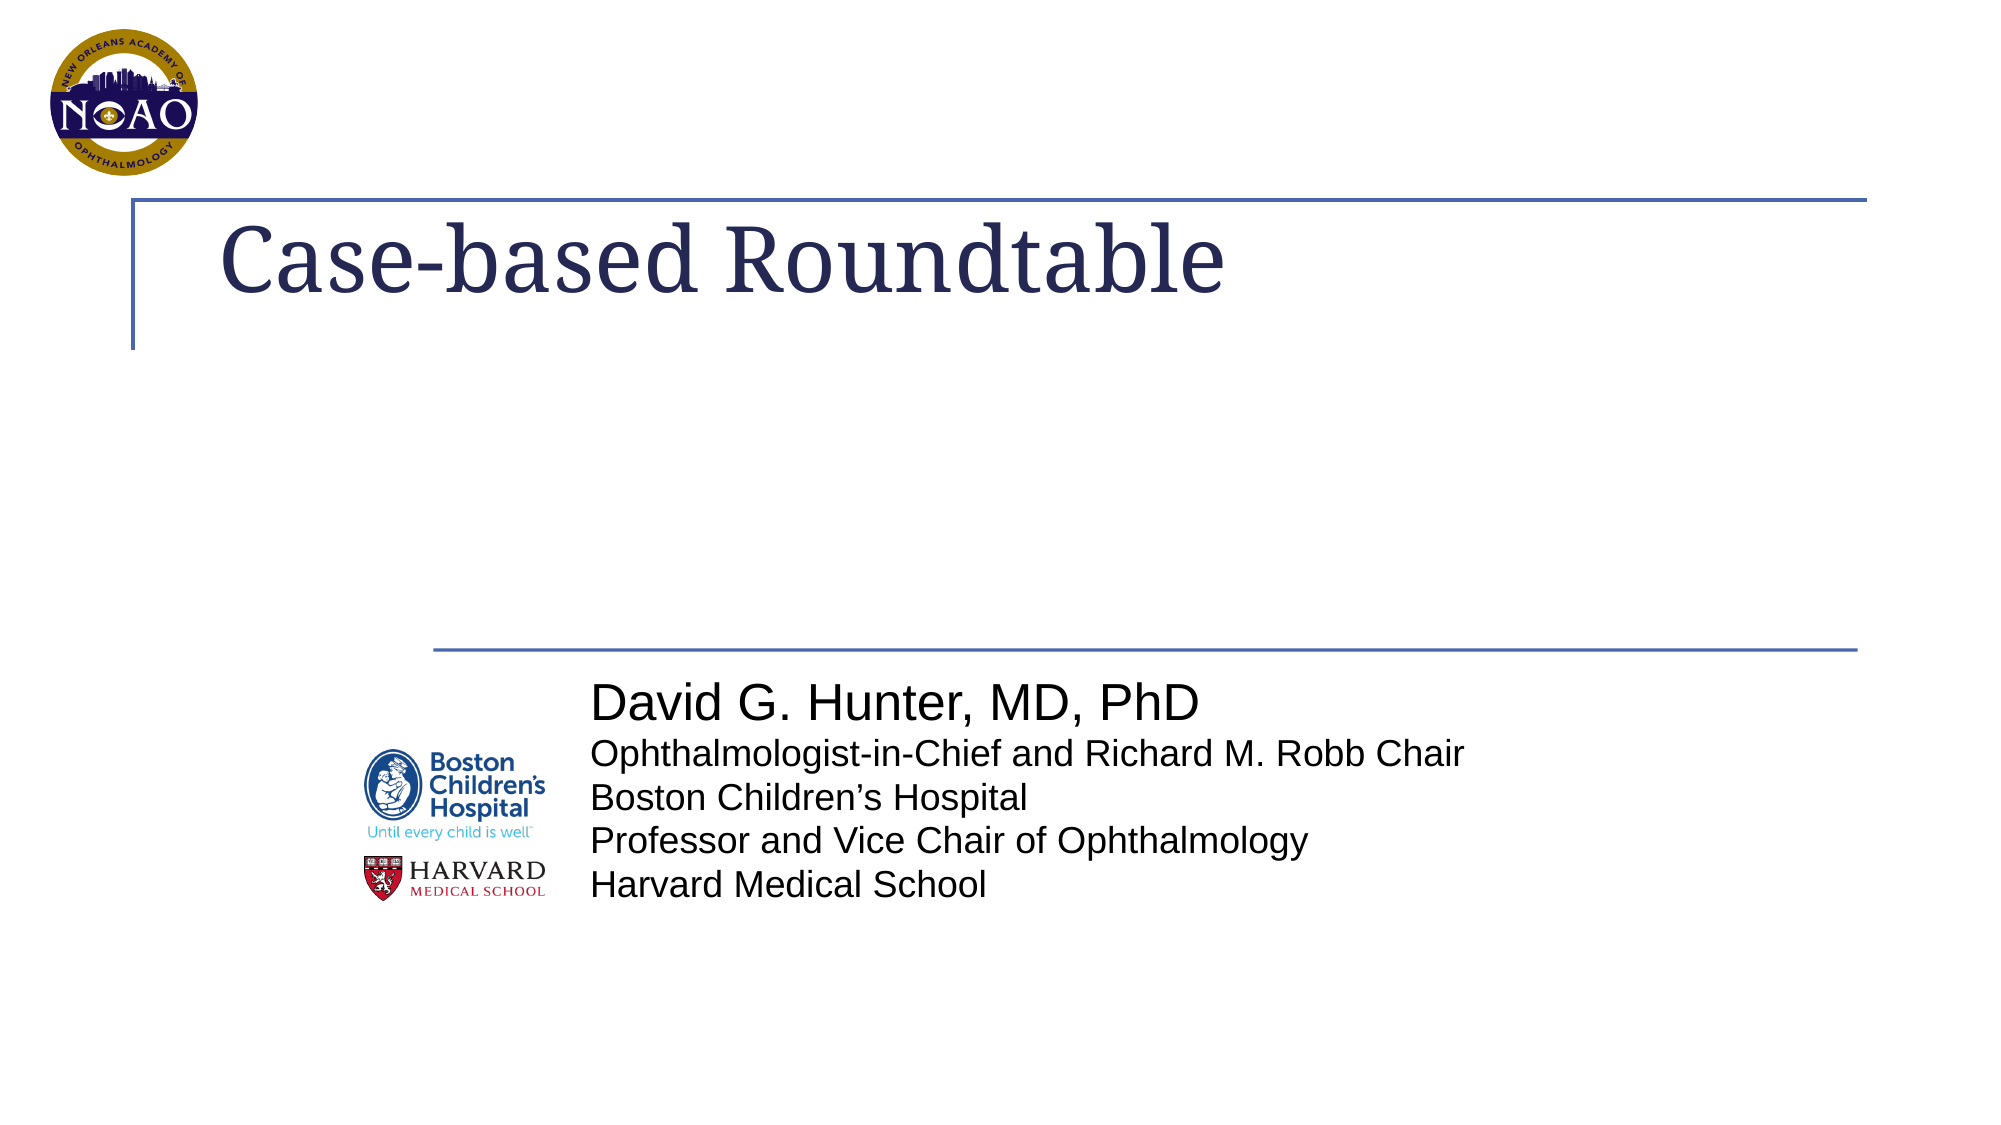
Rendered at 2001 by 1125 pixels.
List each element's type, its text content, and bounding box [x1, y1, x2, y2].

picture [50, 29, 198, 176]
subtitle David G. Hunter, MD, PhD Ophthalmologist-in-Chief and Richard M. Robb Chair Boston Children’s Hospital Professor and Vice Chair of Ophthalmology Harvard Medical School [574, 672, 1621, 961]
picture [363, 748, 545, 901]
title Case-based Roundtable [204, 194, 1774, 426]
